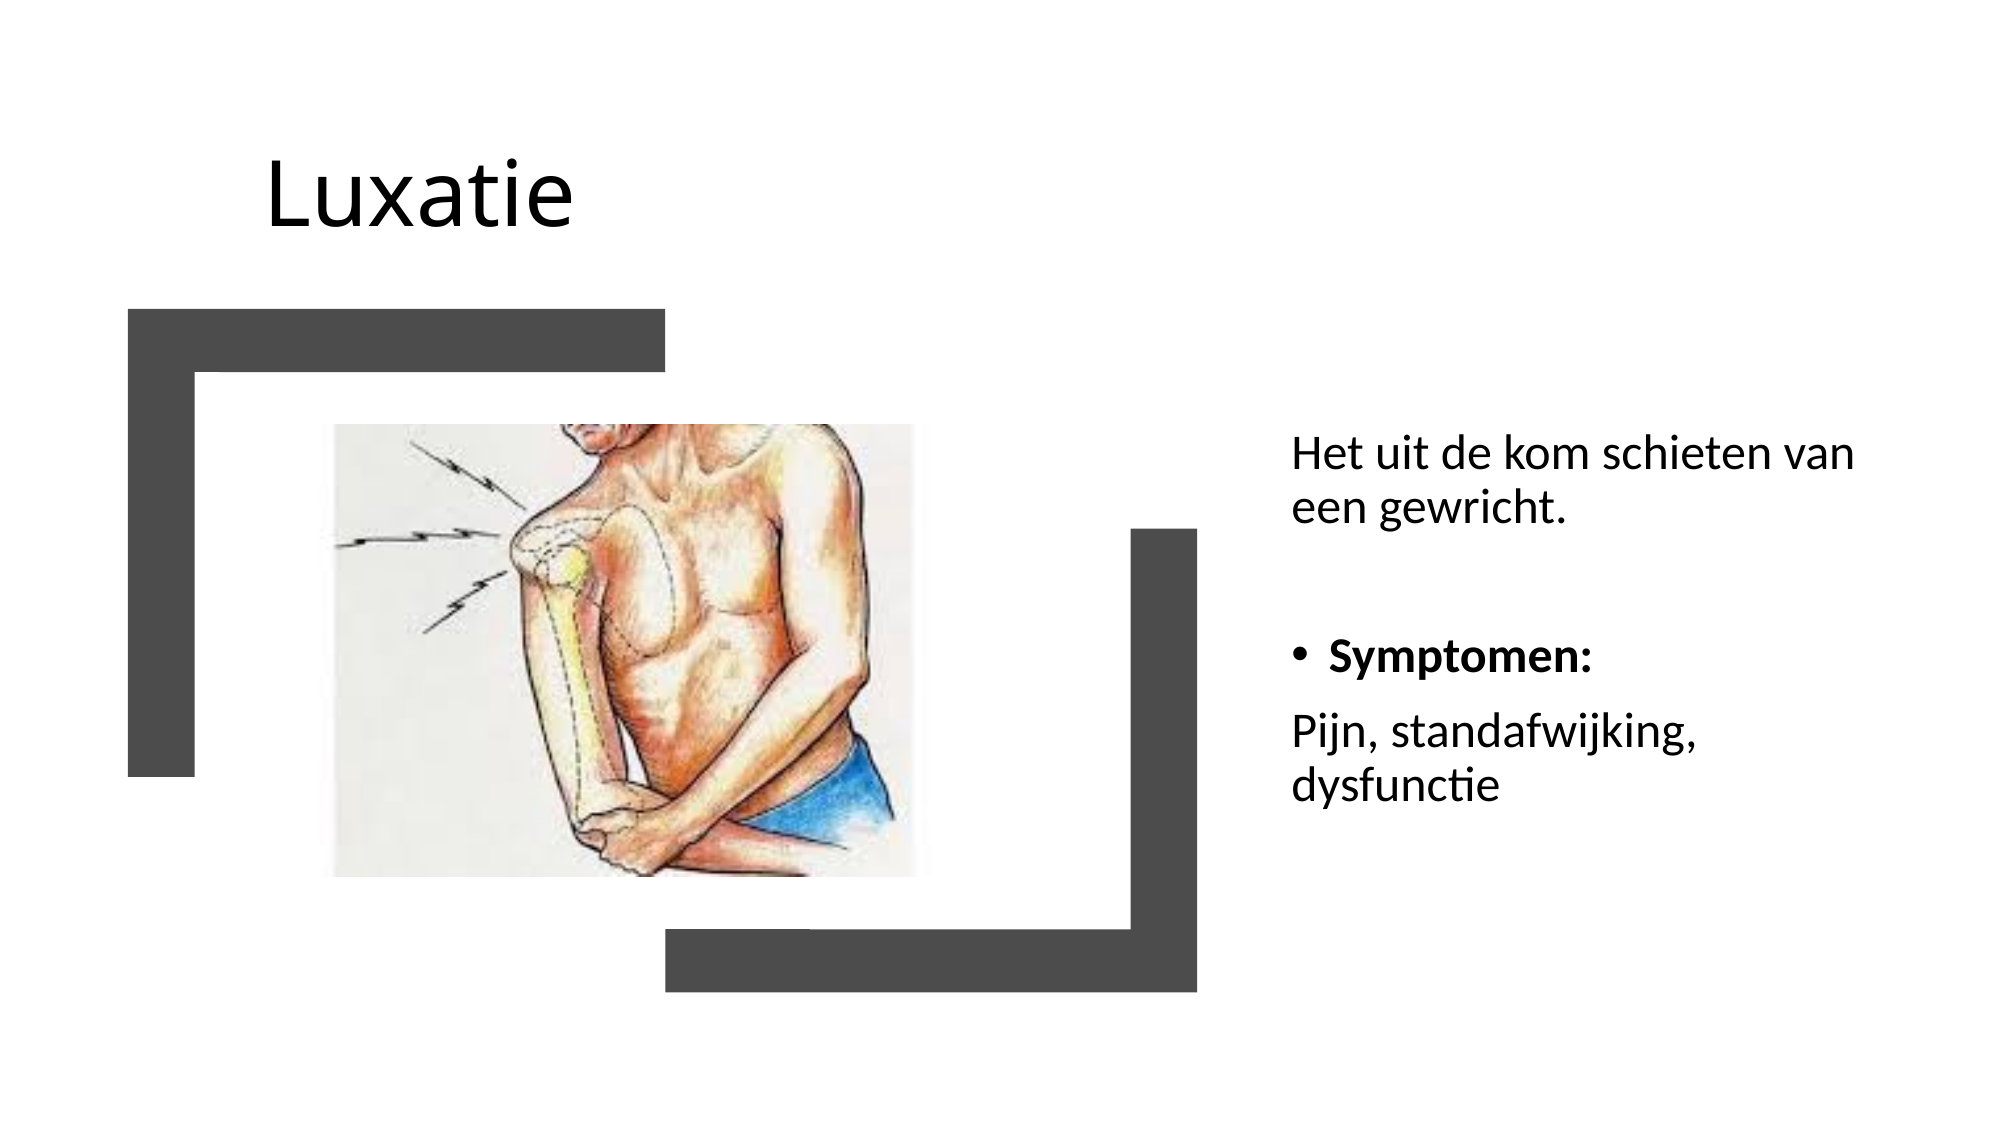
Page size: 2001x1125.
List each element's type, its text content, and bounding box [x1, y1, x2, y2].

text_box [127, 308, 666, 777]
list Het uit de kom schieten van een gewricht. Symptomen: Pijn, standafwijking, dysfunctie [1276, 309, 1872, 930]
title Luxatie [248, 84, 1872, 254]
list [279, 424, 1050, 877]
text_box [665, 528, 1198, 993]
